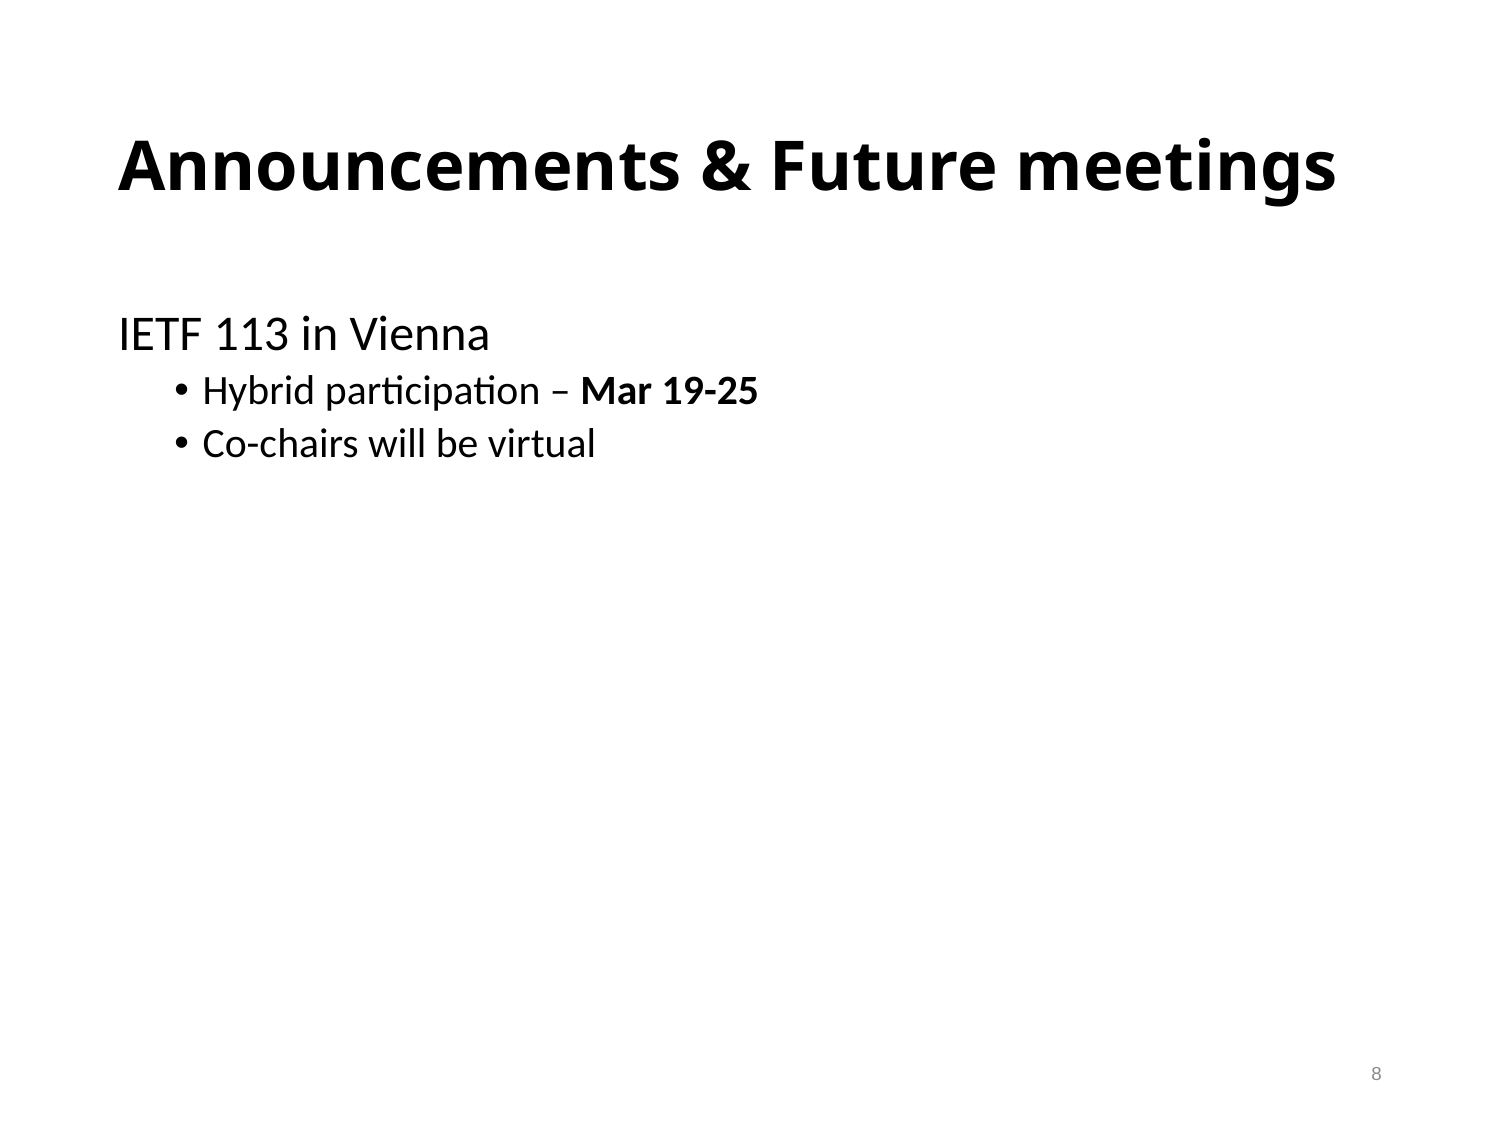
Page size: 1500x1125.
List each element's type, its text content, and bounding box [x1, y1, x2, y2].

title Announcements & Future meetings [103, 59, 1397, 278]
list IETF 113 in Vienna Hybrid participation – Mar 19-25 Co-chairs will be virtual [103, 299, 1397, 1014]
slide_number 8 [1059, 1042, 1397, 1103]
